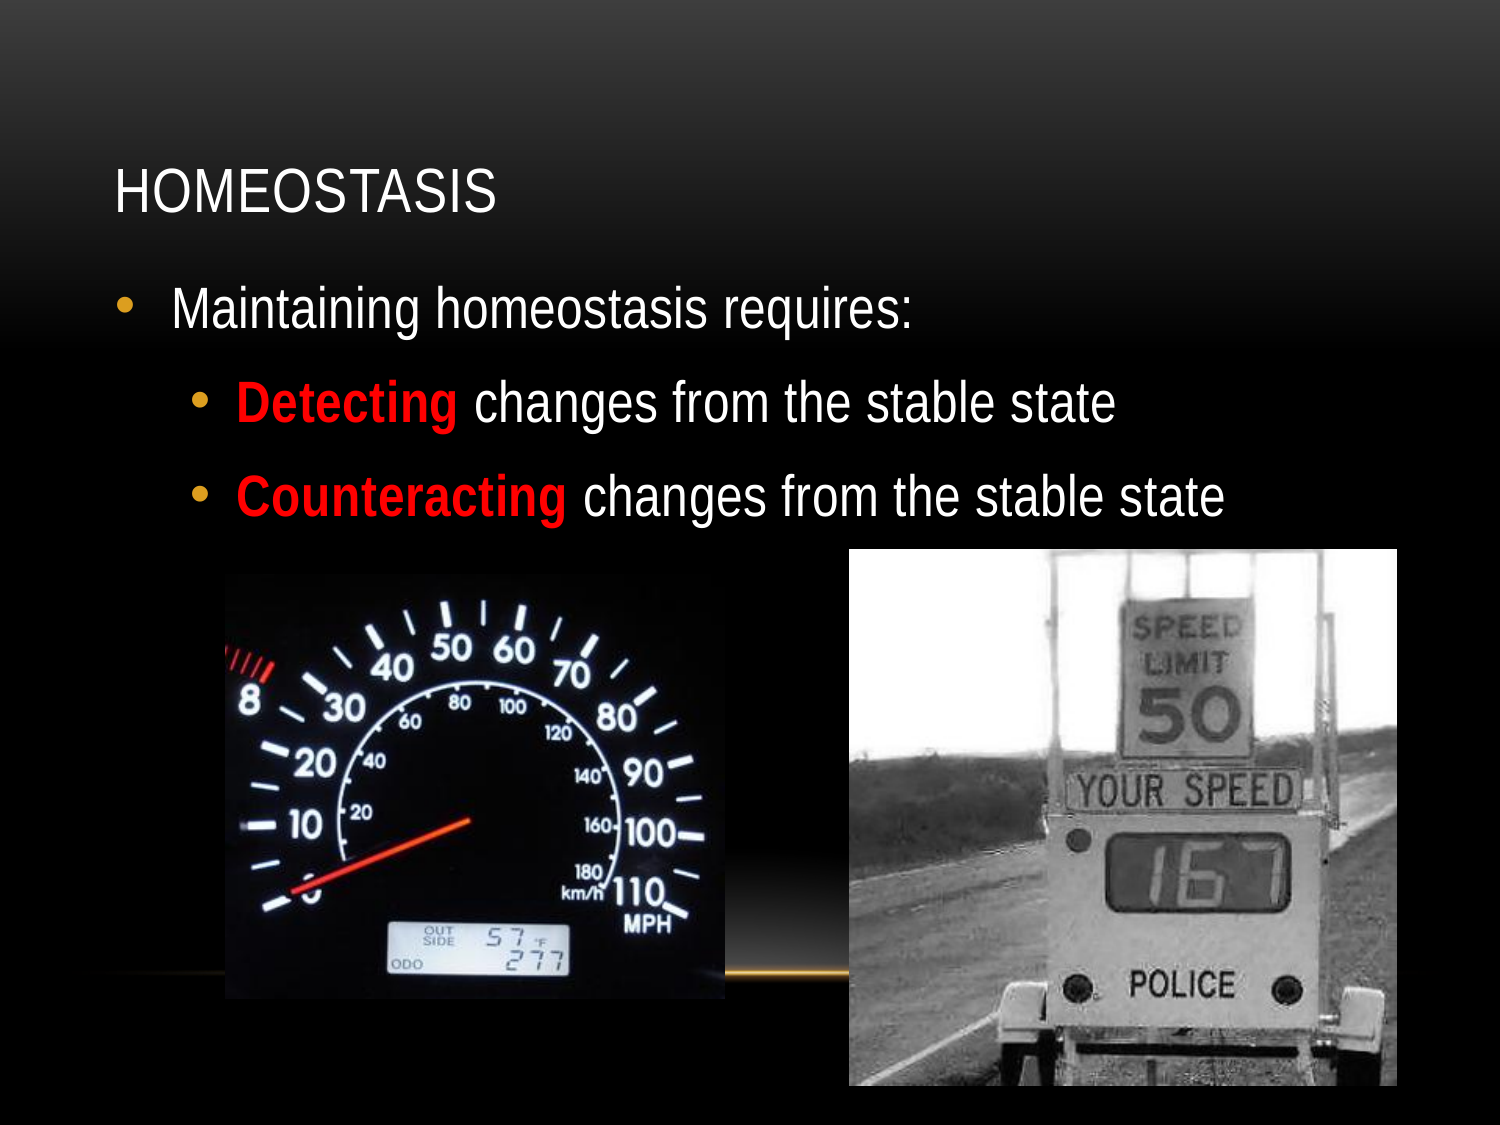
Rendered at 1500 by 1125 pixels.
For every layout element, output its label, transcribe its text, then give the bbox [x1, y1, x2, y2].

title Homeostasis [99, 45, 1400, 233]
picture [0, 0, 1500, 1125]
list Maintaining homeostasis requires: Detecting changes from the stable state Counteracting changes from the stable state [99, 262, 1400, 938]
